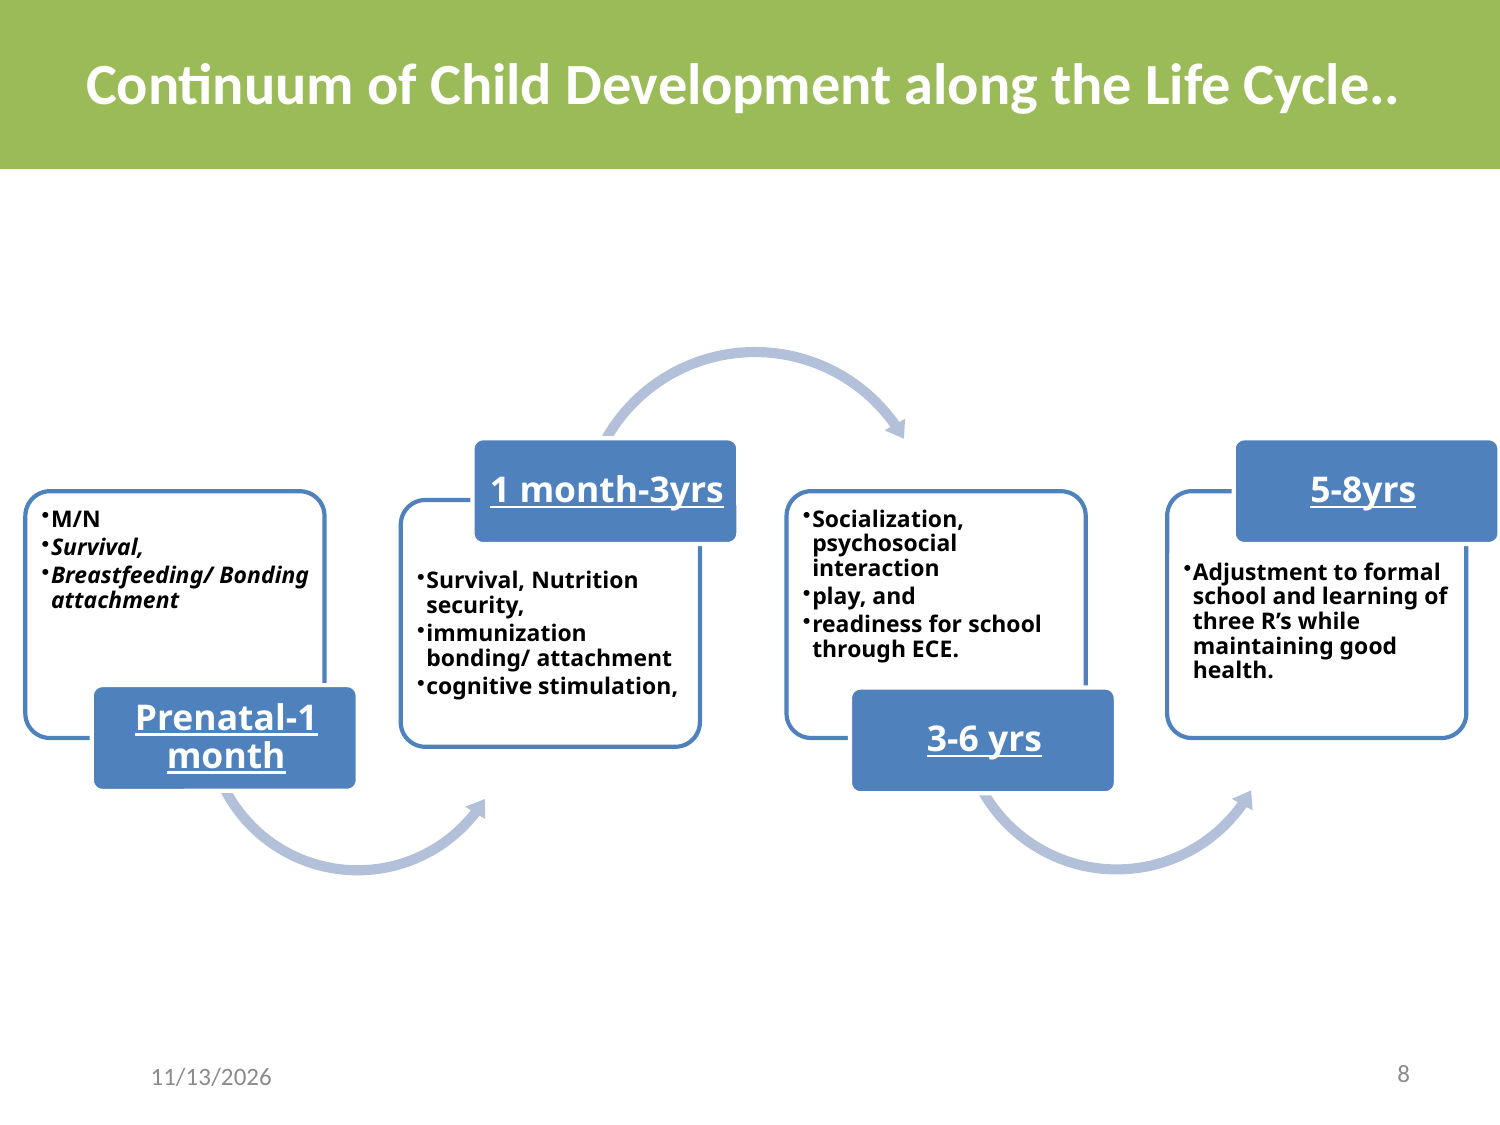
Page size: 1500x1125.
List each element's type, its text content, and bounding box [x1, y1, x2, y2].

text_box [24, 228, 1500, 1001]
slide_number 8 [1074, 1042, 1425, 1103]
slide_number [135, 1025, 449, 1125]
text_box Continuum of Child Development along the Life Cycle.. [0, 0, 1500, 170]
